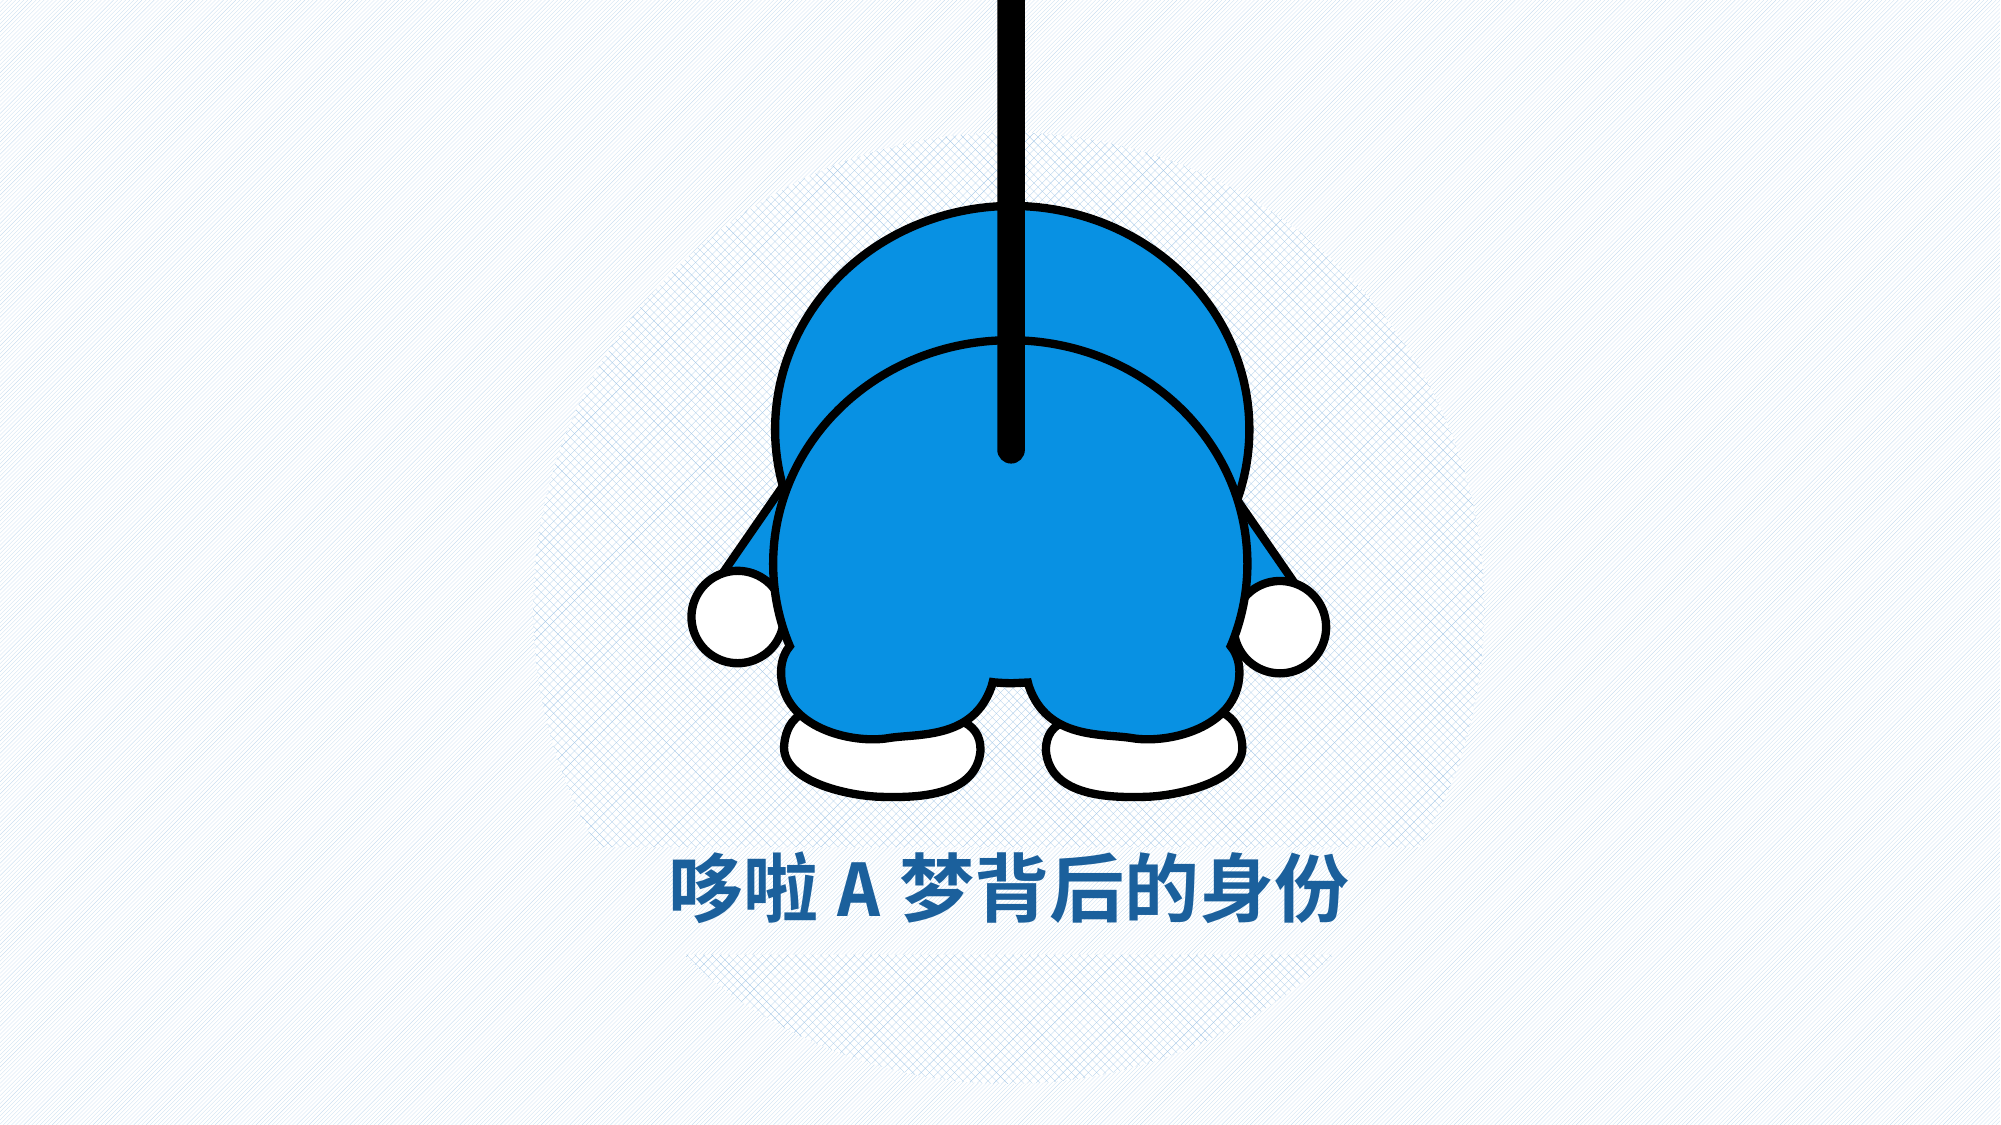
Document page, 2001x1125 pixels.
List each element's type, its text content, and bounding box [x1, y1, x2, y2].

text_box [680, 953, 1337, 1085]
text_box 哆啦A梦背后的身份 [645, 834, 1373, 939]
text_box [532, 252, 1486, 849]
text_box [691, 205, 1327, 798]
text_box [754, 131, 996, 205]
text_box [1026, 131, 1264, 205]
text_box [996, 0, 1026, 205]
